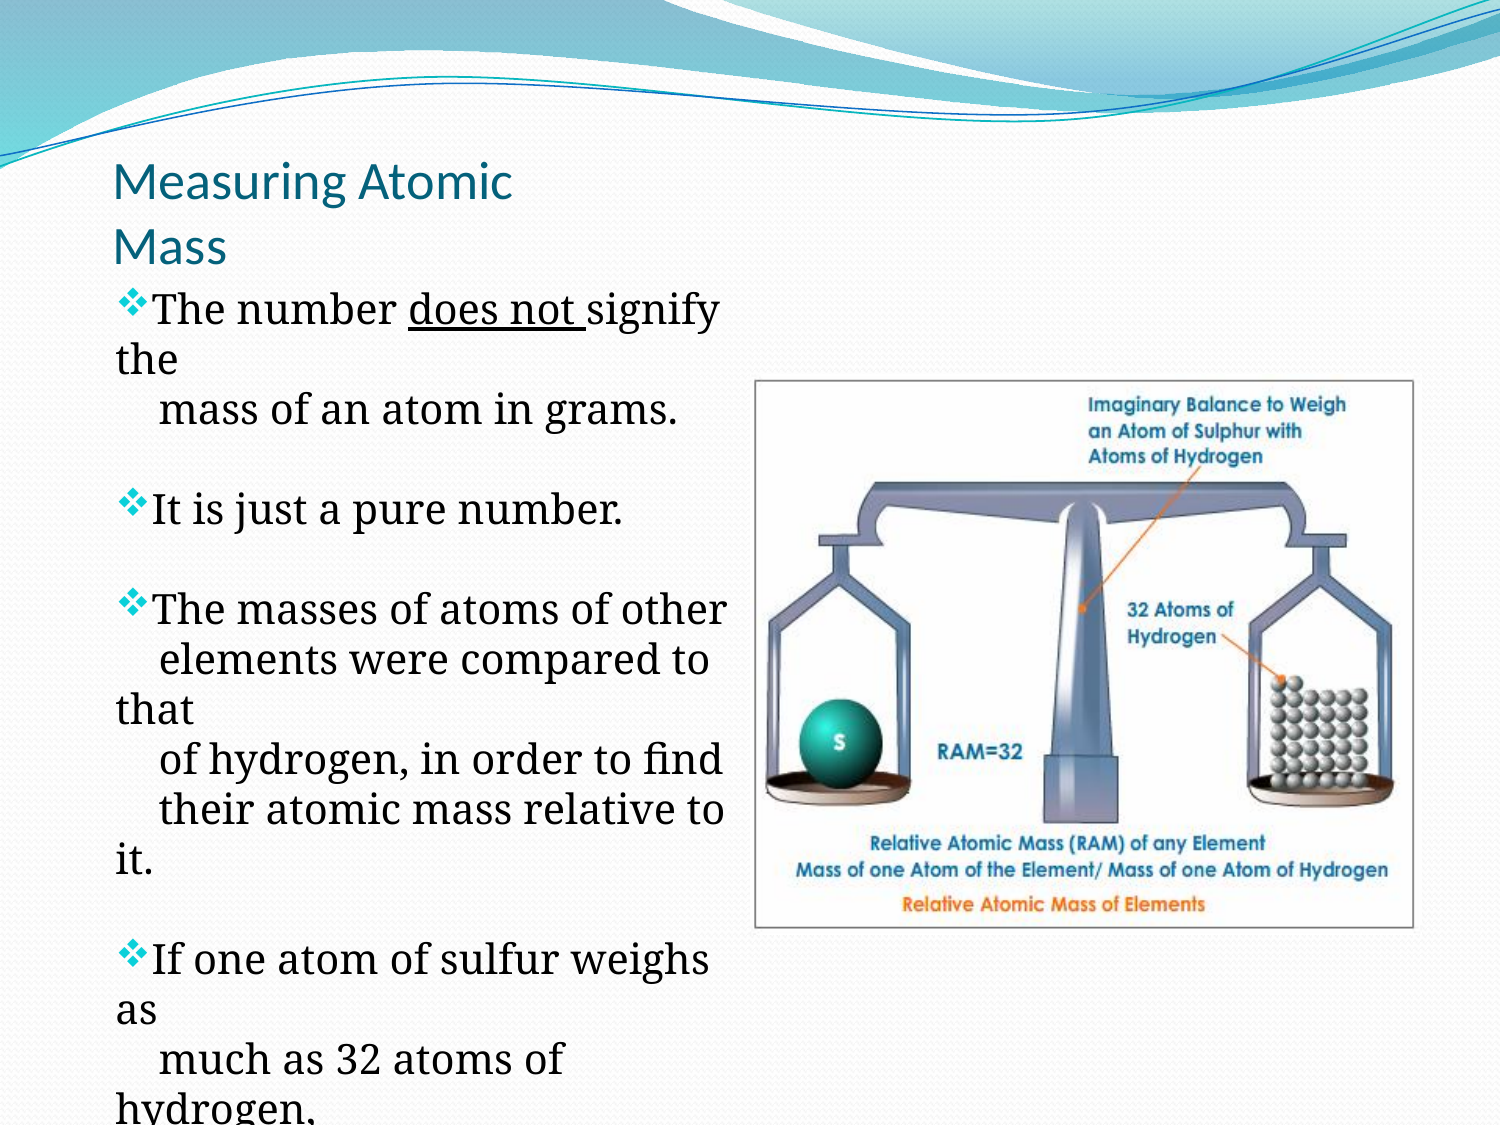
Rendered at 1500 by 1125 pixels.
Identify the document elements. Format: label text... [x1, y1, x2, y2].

list The number does not signify the mass of an atom in grams. It is just a pure number. The masses of atoms of other elements were compared to that of hydrogen, in order to find their atomic mass relative to it. If one atom of sulfur weighs as much as 32 atoms of hydrogen, then the relative atomic mass of sulfur is 32 amu. [112, 275, 738, 1025]
title Measuring Atomic Mass [112, 84, 563, 275]
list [749, 374, 1423, 935]
